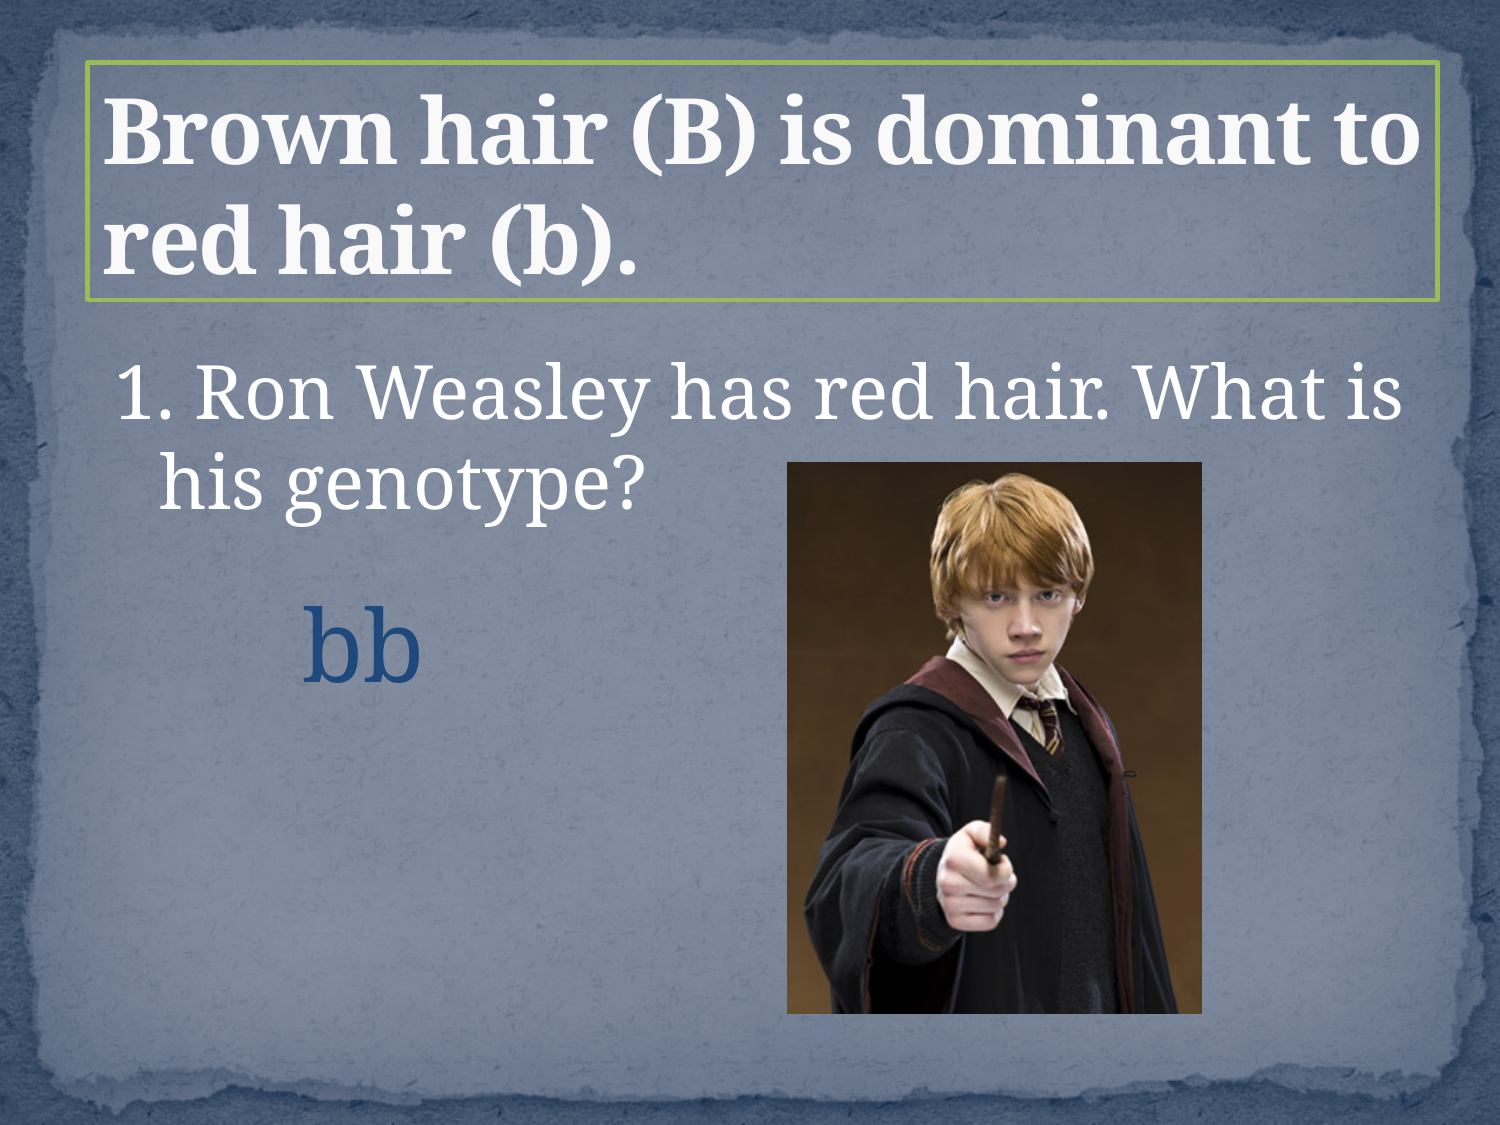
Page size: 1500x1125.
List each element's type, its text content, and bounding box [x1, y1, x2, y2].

list 1. Ron Weasley has red hair. What is his genotype? [99, 337, 1450, 475]
picture [787, 462, 1202, 1014]
text_box bb [287, 575, 463, 710]
title Brown hair (B) is dominant to red hair (b). [487, 62, 1438, 300]
text_box [25, 0, 487, 321]
